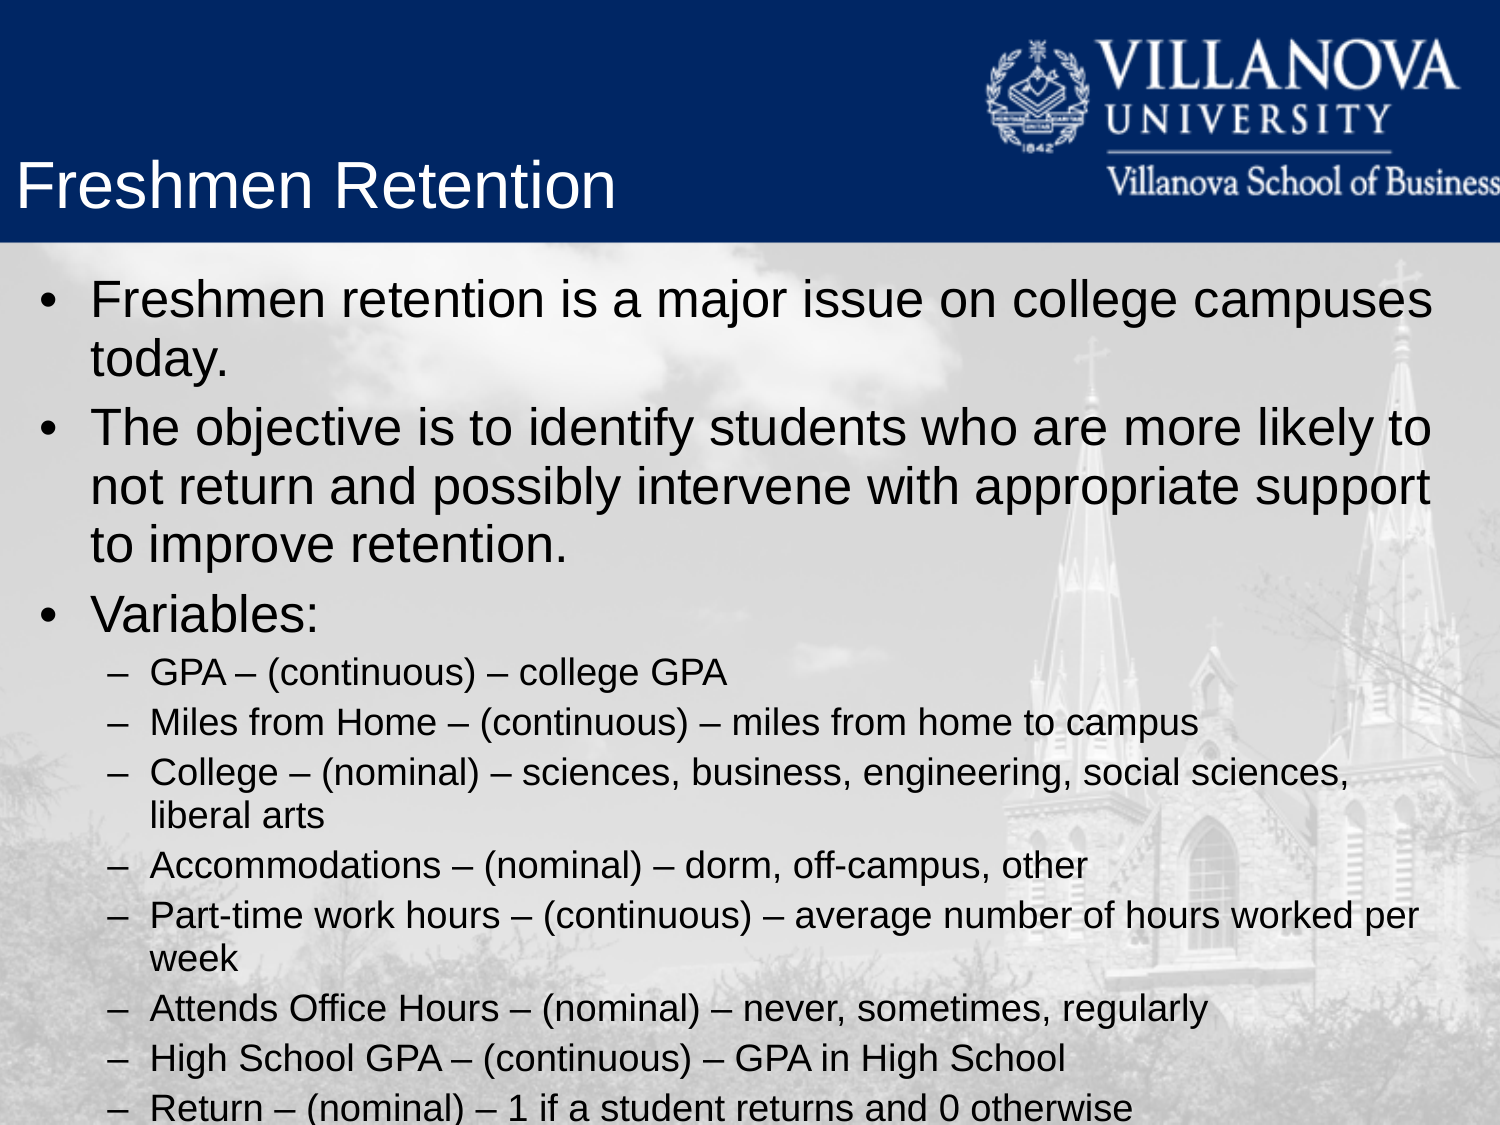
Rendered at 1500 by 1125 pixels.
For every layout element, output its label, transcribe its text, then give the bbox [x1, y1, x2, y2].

picture [0, 0, 1500, 1125]
text_box Freshmen Retention [0, 50, 1350, 238]
list Freshmen retention is a major issue on college campuses today. The objective is to identify students who are more likely to not return and possibly intervene with appropriate support to improve retention. Variables: GPA – (continuous) – college GPA Miles from Home – (continuous) – miles from home to campus College – (nominal) – sciences, business, engineering, social sciences, liberal arts Accommodations – (nominal) – dorm, off-campus, other Part-time work hours – (continuous) – average number of hours worked per week Attends Office Hours – (nominal) – never, sometimes, regularly High School GPA – (continuous) – GPA in High School Return – (nominal) – 1 if a student returns and 0 otherwise [24, 262, 1475, 1125]
